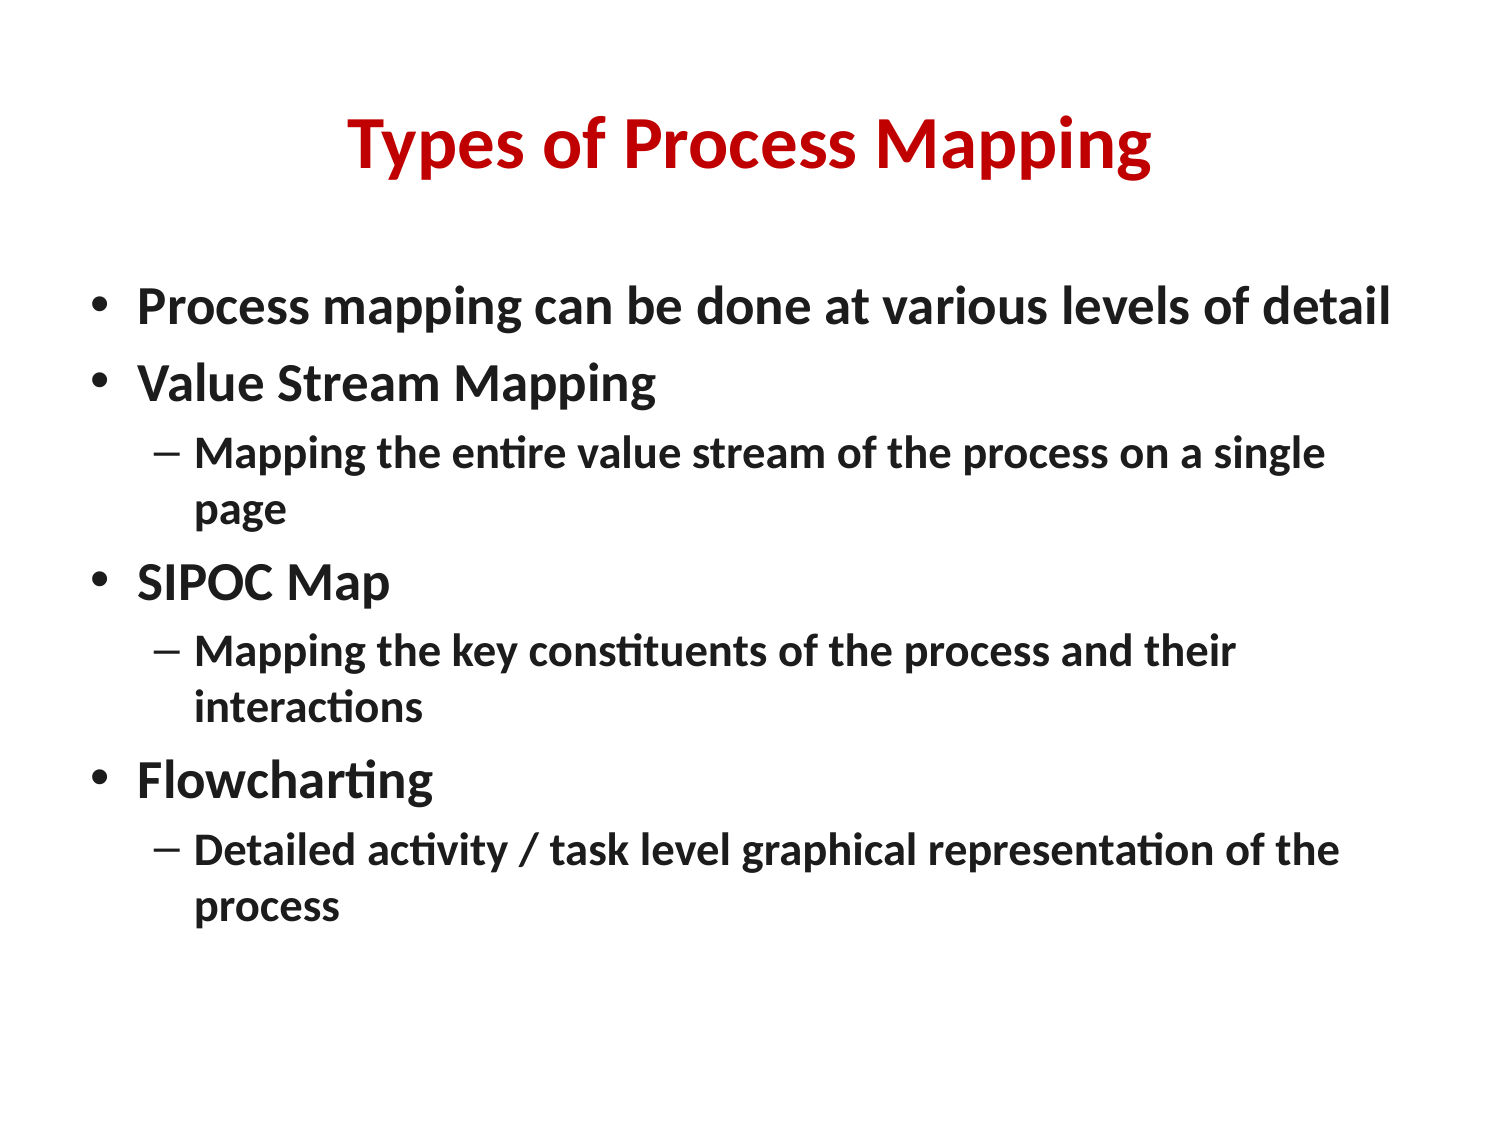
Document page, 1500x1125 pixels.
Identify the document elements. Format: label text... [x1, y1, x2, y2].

list Process mapping can be done at various levels of detail Value Stream Mapping Mapping the entire value stream of the process on a single page SIPOC Map Mapping the key constituents of the process and their interactions Flowcharting Detailed activity / task level graphical representation of the process [75, 262, 1425, 1005]
title Types of Process Mapping [75, 45, 1425, 233]
